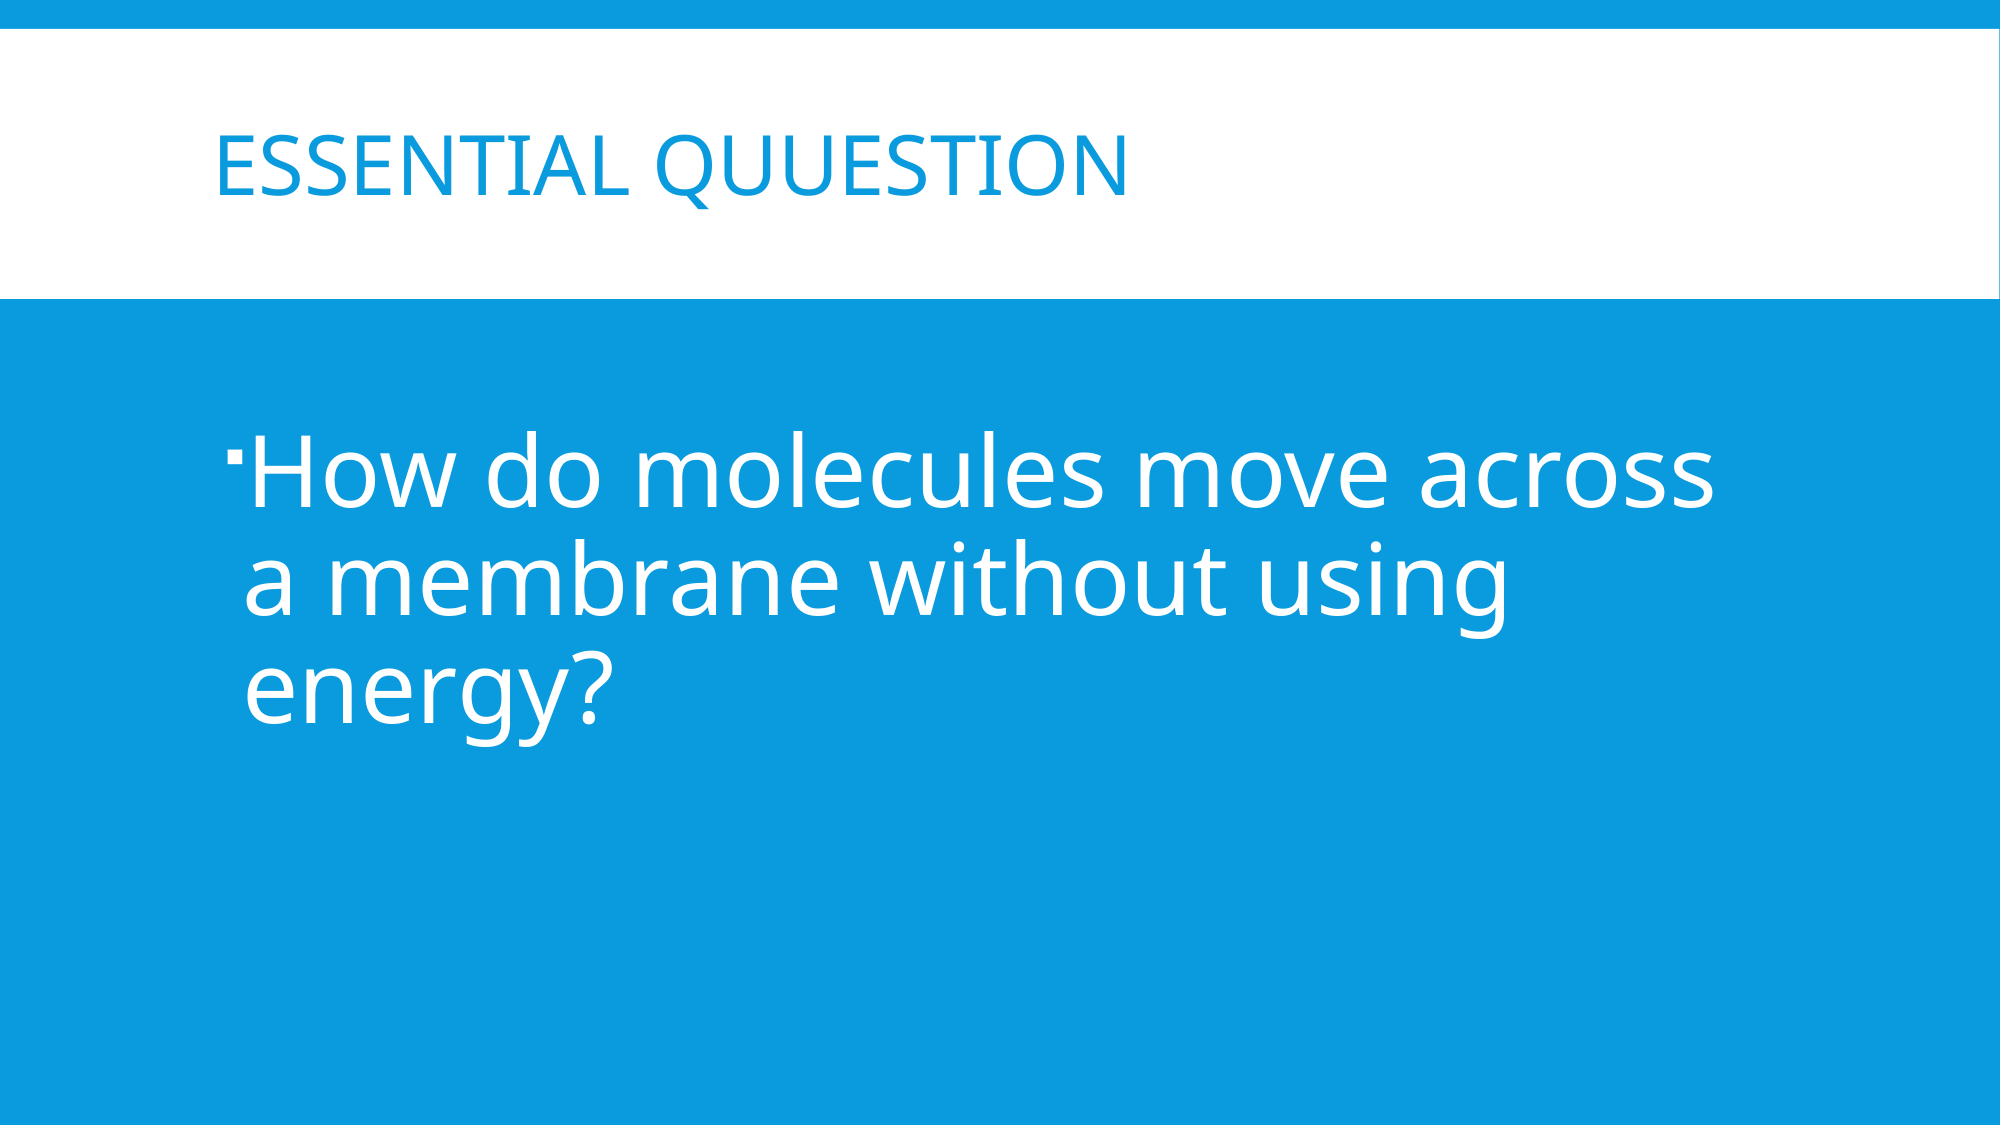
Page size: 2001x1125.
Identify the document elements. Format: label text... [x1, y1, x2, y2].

list How do molecules move across a membrane without using energy? [197, 329, 1803, 1020]
title Essential Quuestion [197, 46, 1803, 295]
